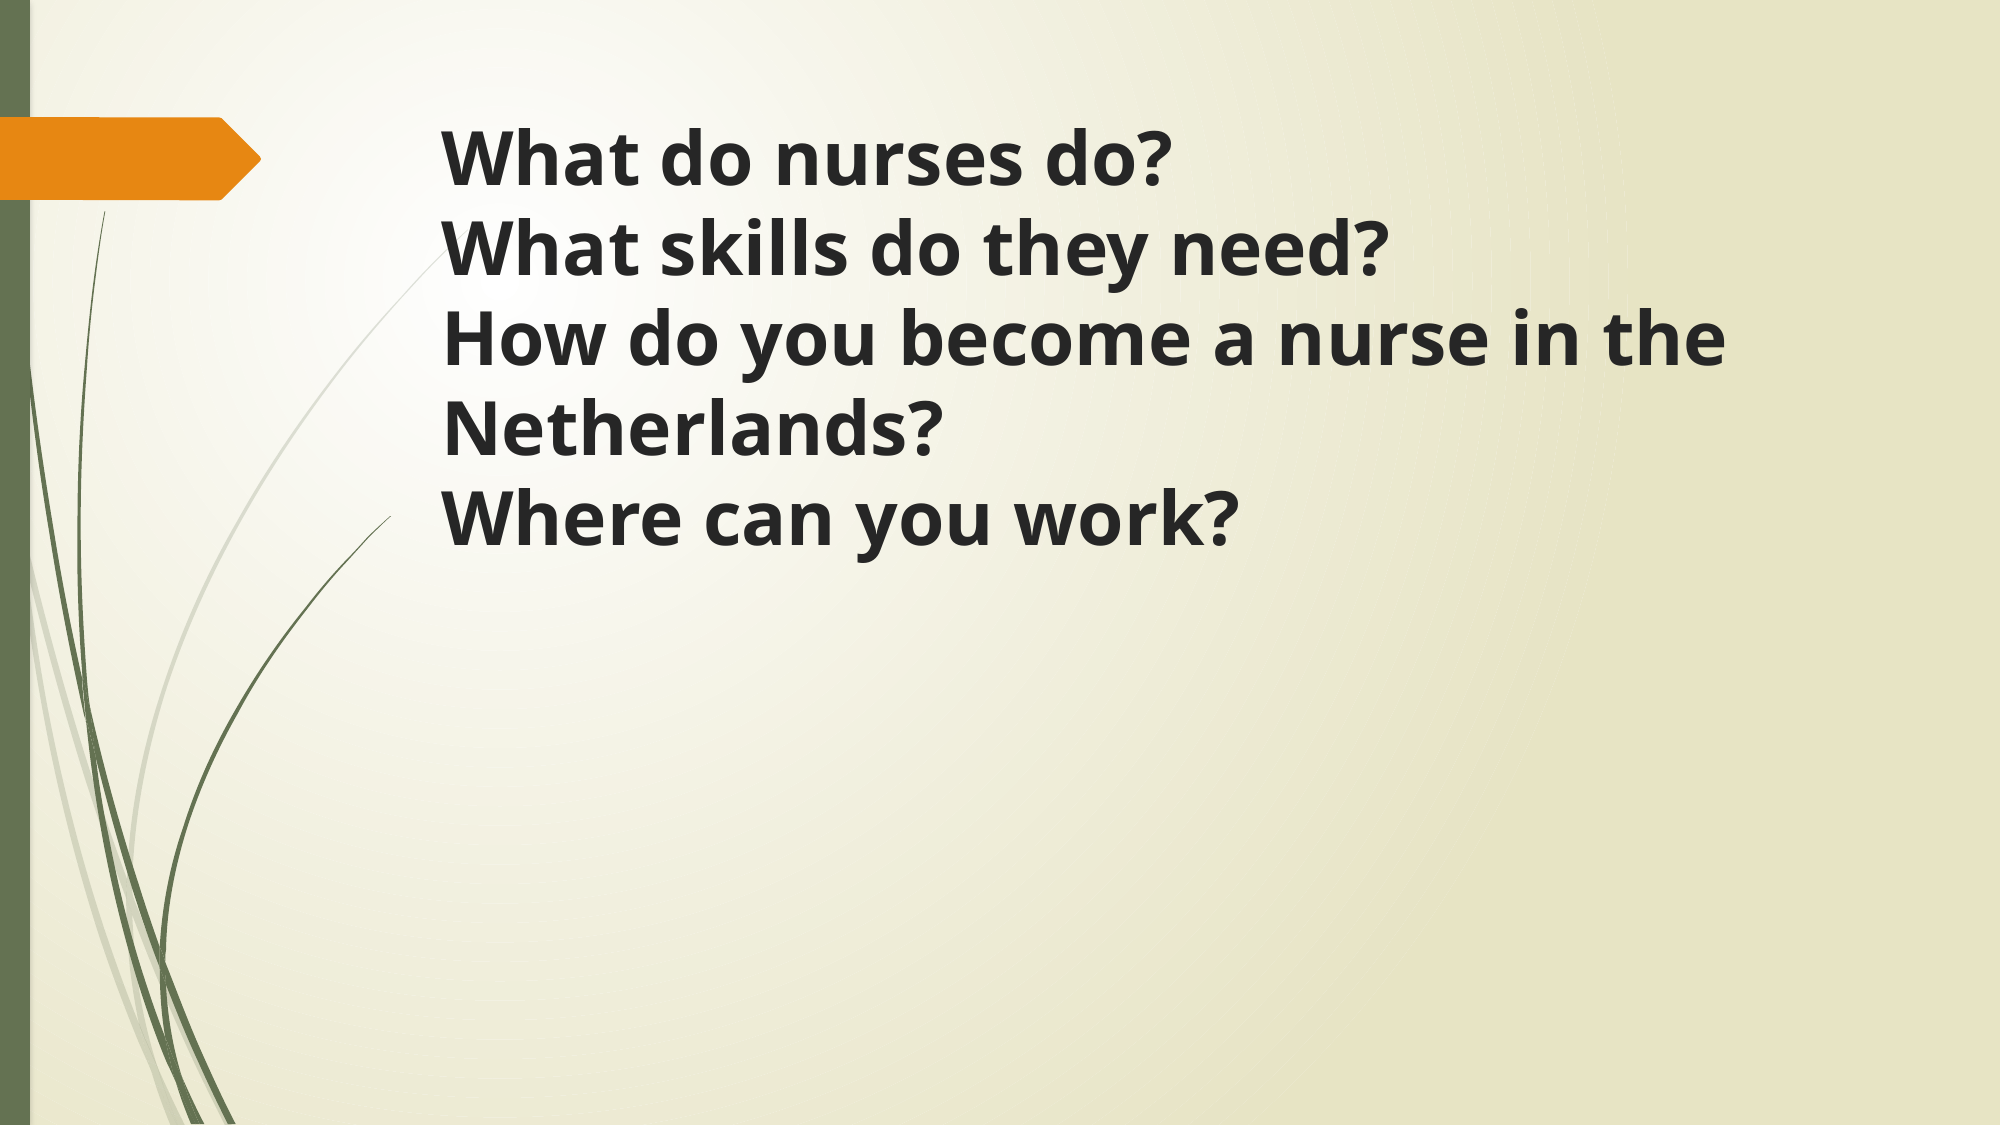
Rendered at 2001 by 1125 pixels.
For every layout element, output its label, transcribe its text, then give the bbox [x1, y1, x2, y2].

title What do nurses do? What skills do they need? How do you become a nurse in the Netherlands? Where can you work? [426, 102, 1888, 994]
